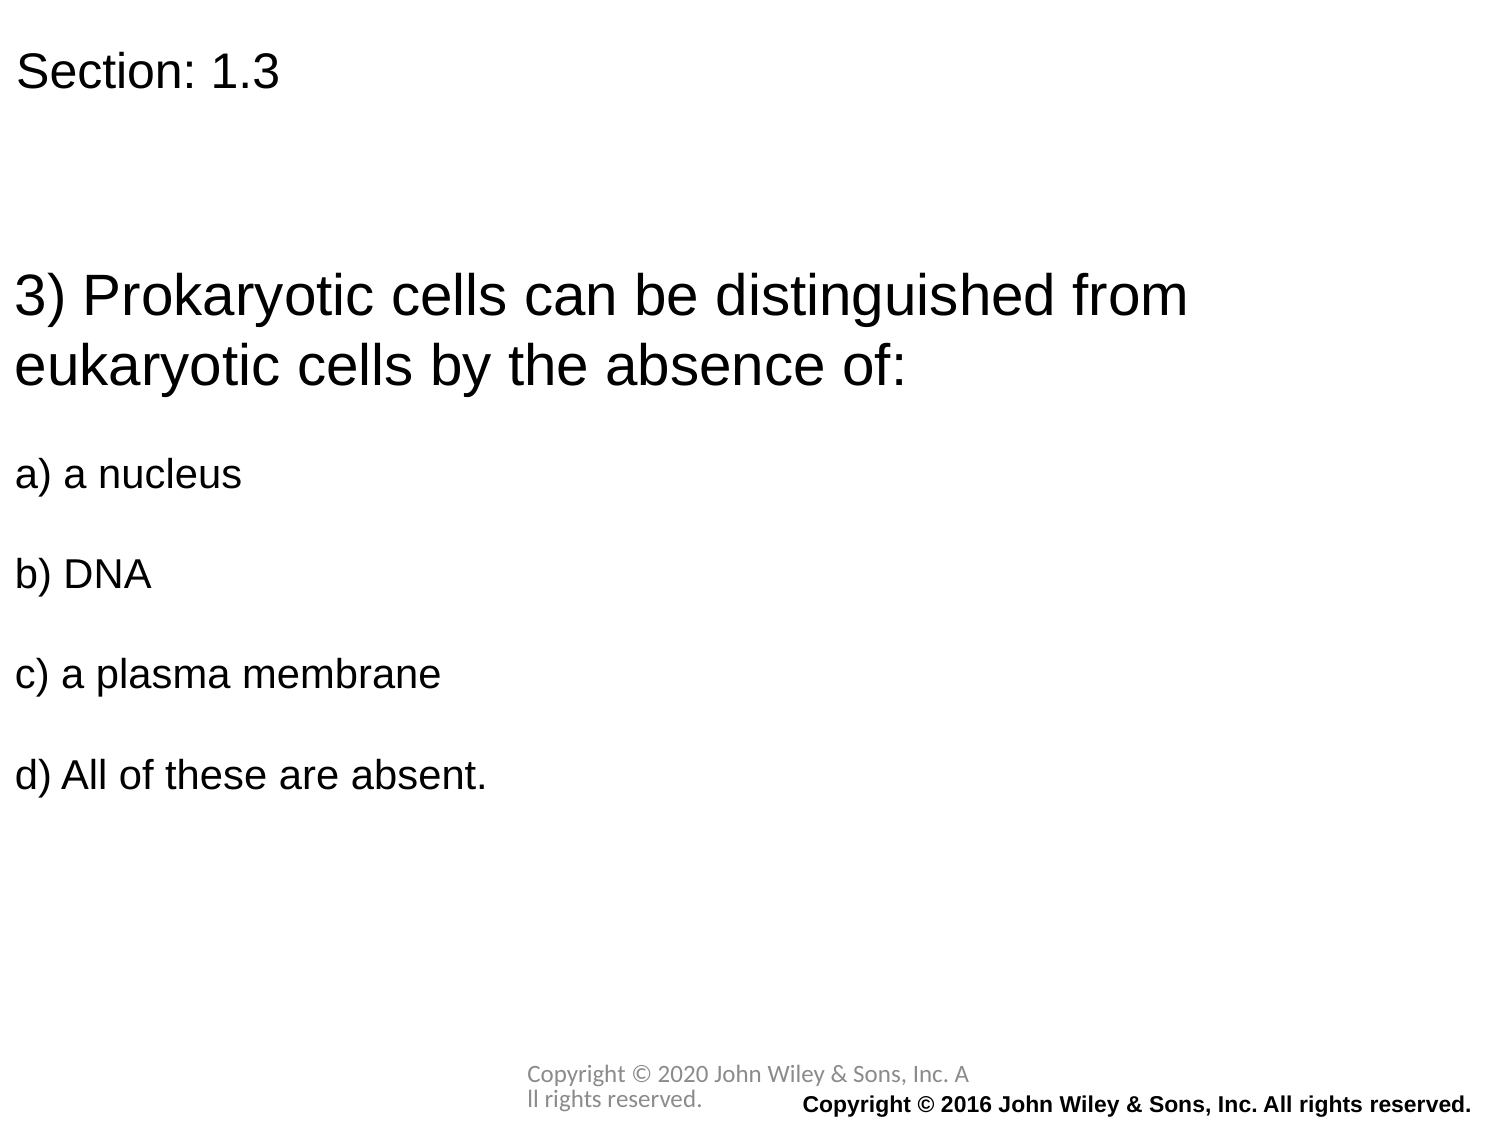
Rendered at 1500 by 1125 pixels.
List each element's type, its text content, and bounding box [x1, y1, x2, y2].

text_box Section: 1.3 [1, 31, 296, 166]
text_box Copyright © 2016 John Wiley & Sons, Inc. All rights reserved. [512, 1065, 1488, 1125]
text_box 3) Prokaryotic cells can be distinguished from eukaryotic cells by the absence of: a) a nucleus b) DNA c) a plasma membrane d) All of these are absent. [0, 249, 1263, 805]
footer Copyright © 2020 John Wiley & Sons, Inc. All rights reserved. [512, 1042, 988, 1103]
